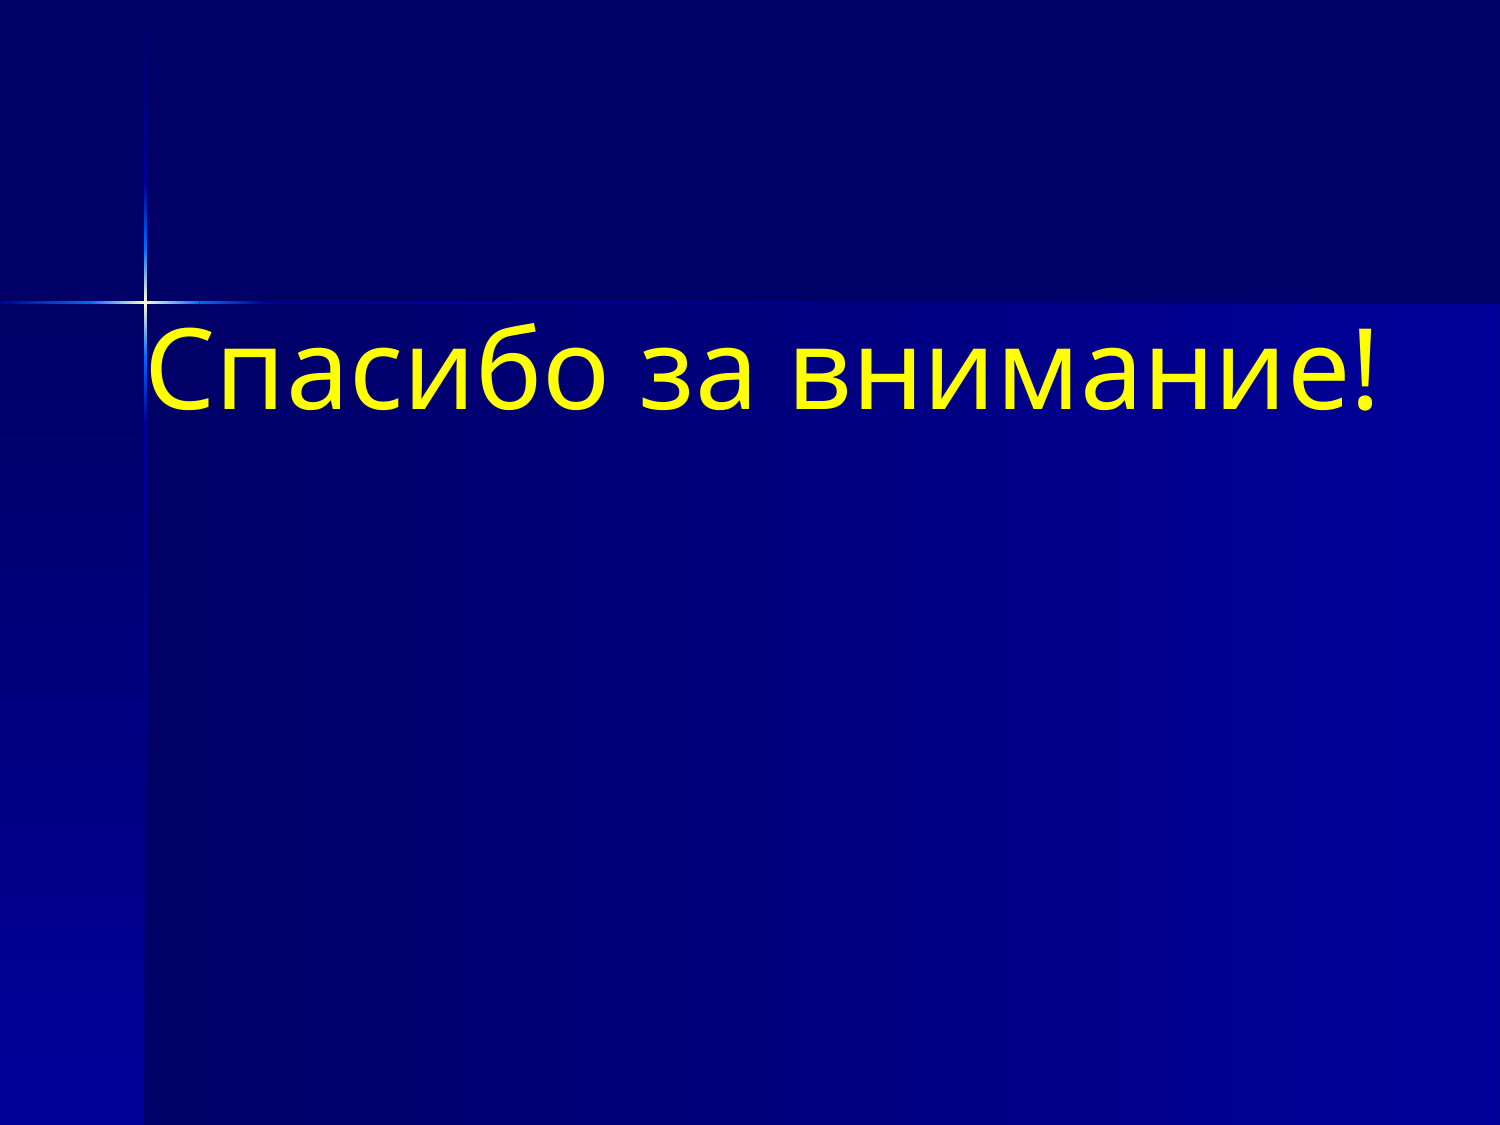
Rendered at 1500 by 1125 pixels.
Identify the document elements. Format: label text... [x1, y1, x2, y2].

subtitle Спасибо за внимание! [130, 289, 1495, 1124]
